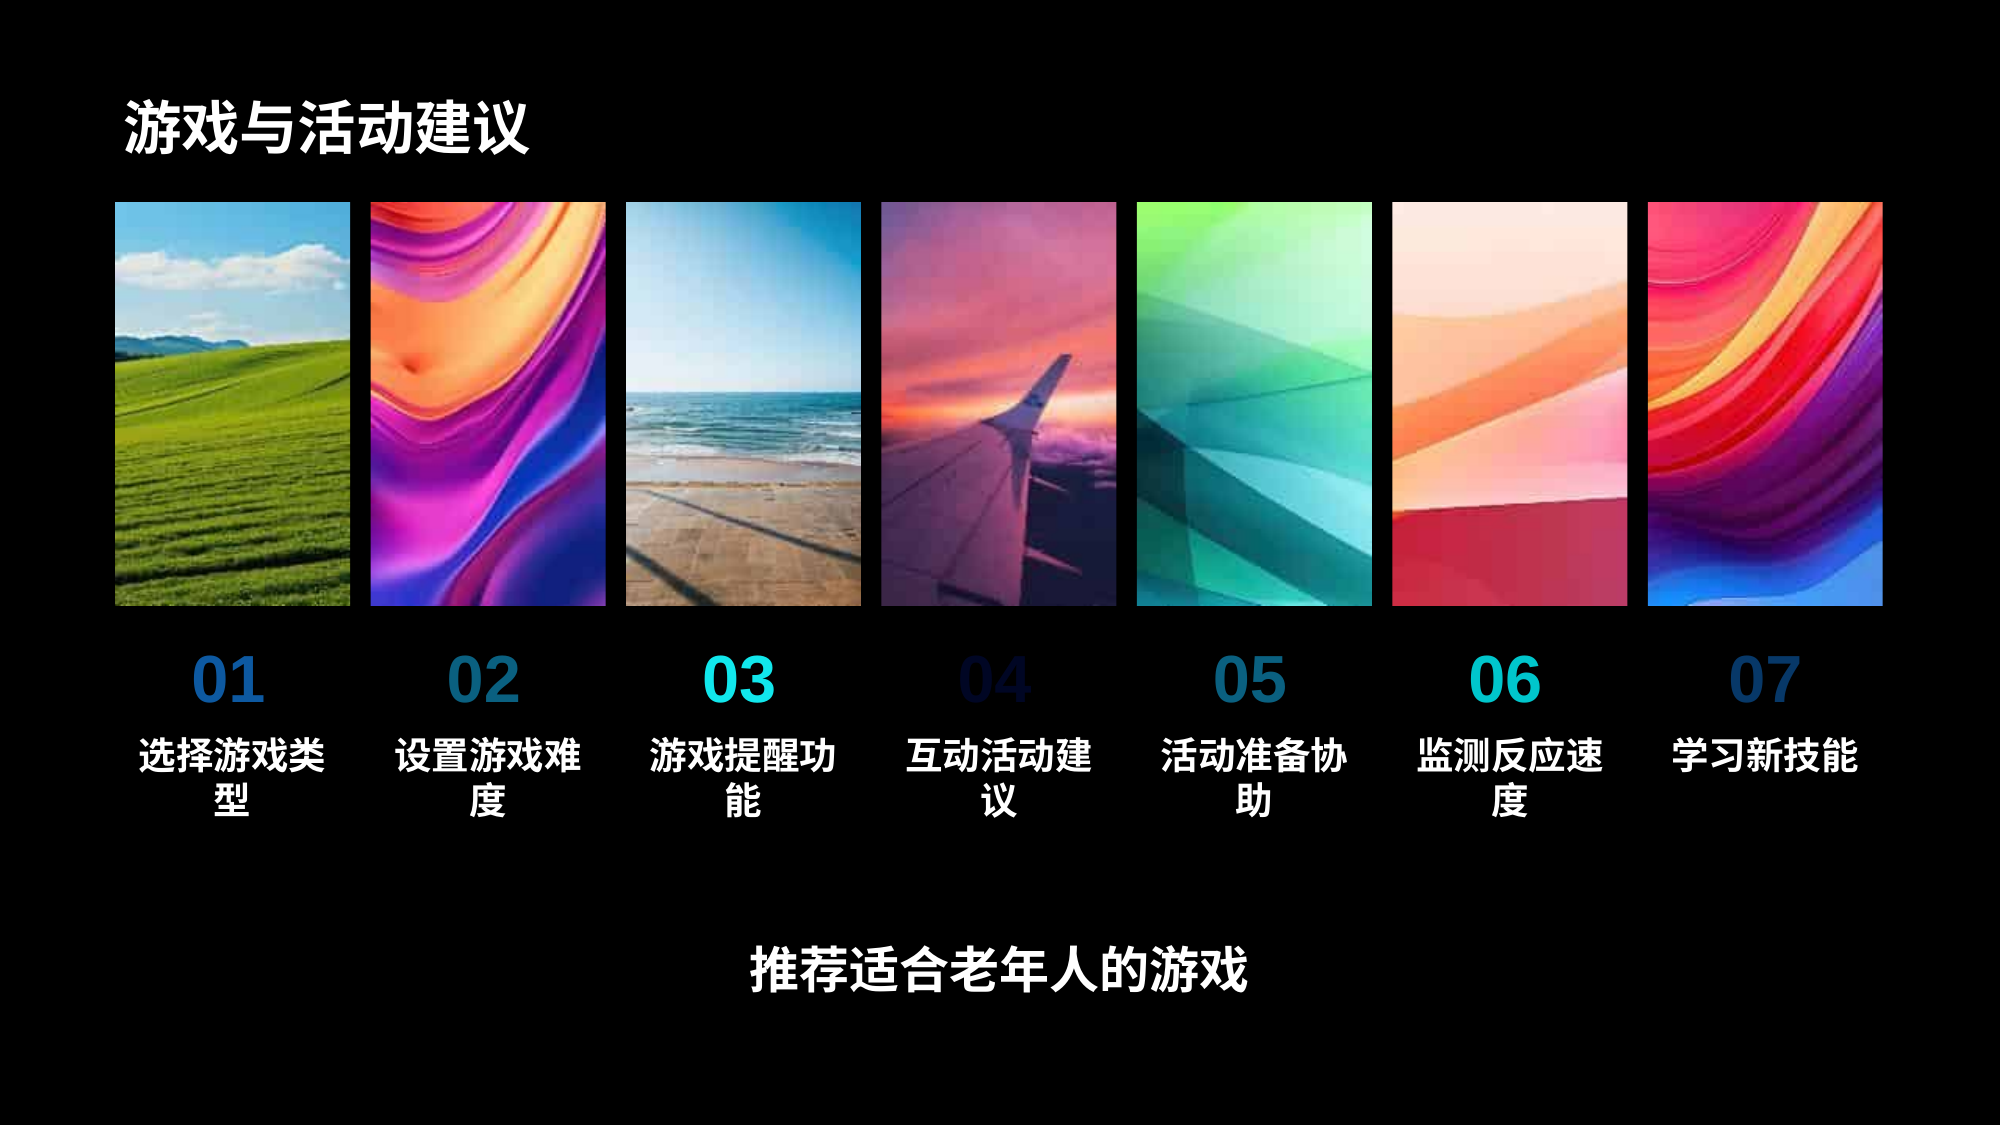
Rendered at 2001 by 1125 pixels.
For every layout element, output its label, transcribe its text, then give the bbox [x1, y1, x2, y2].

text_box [108, 202, 1890, 1007]
title 游戏与活动建议 [108, 21, 1890, 169]
